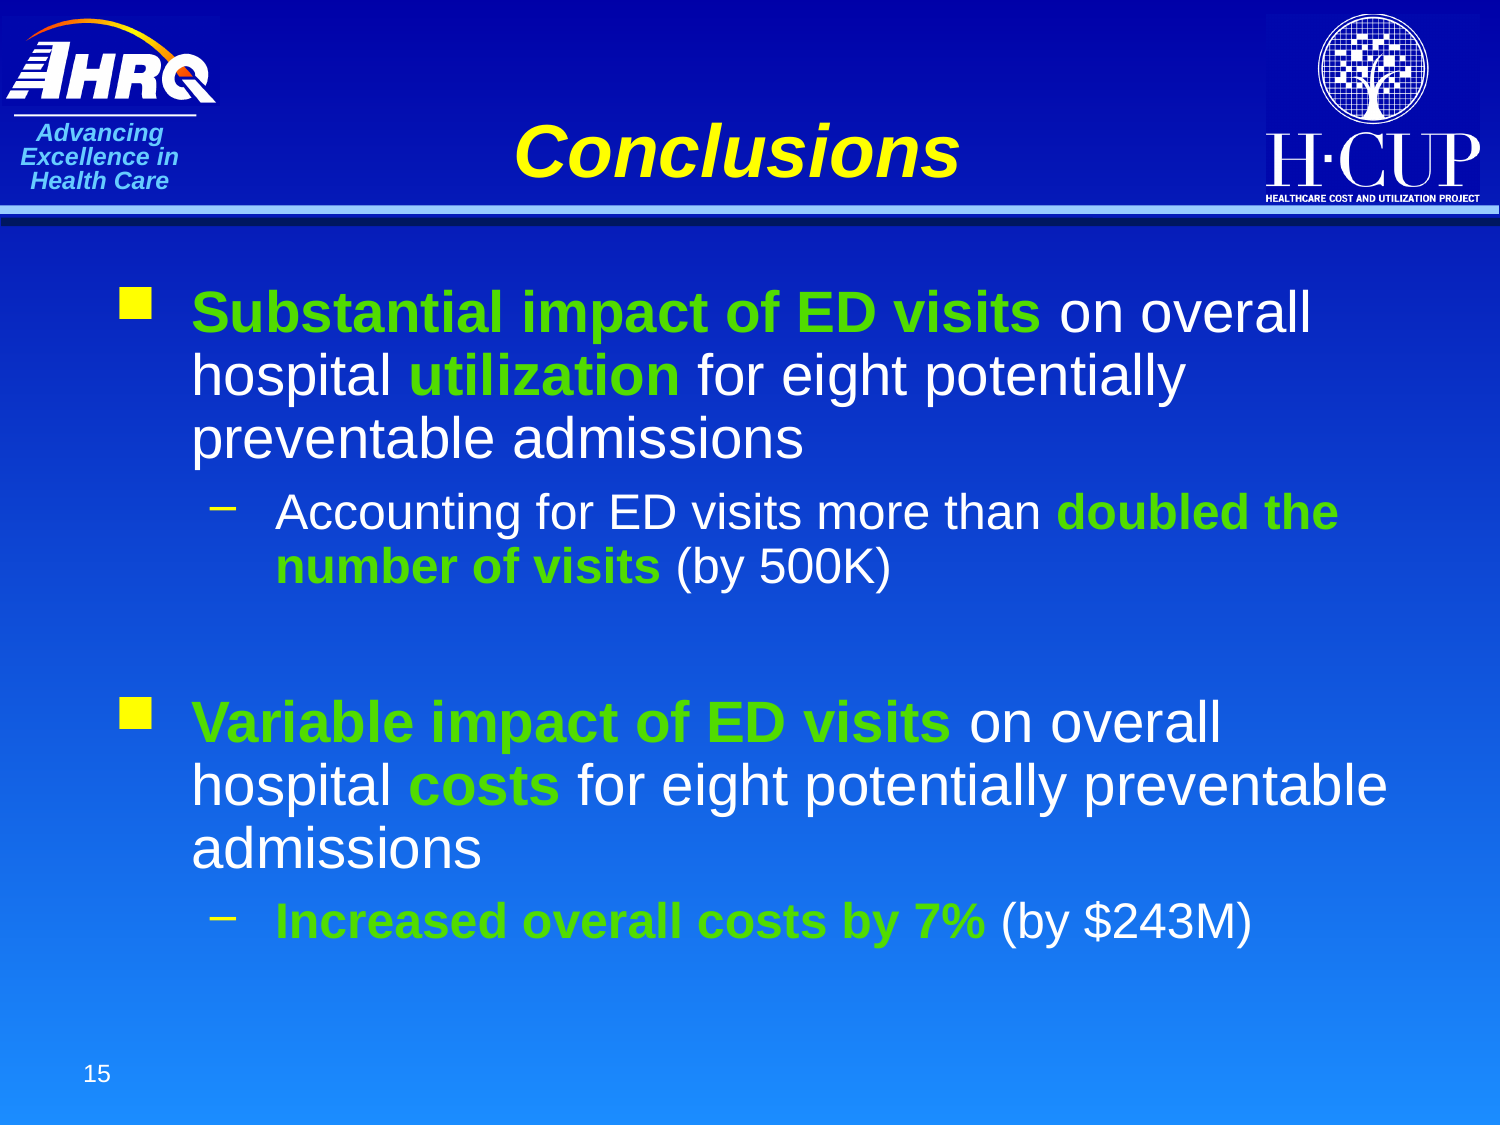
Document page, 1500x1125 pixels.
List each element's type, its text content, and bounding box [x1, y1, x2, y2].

slide_number 15 [49, 1049, 145, 1088]
title Conclusions [238, 74, 1238, 202]
list Substantial impact of ED visits on overall hospital utilization for eight potentially preventable admissions Accounting for ED visits more than doubled the number of visits (by 500K) Variable impact of ED visits on overall hospital costs for eight potentially preventable admissions Increased overall costs by 7% (by $243M) [99, 274, 1412, 1051]
picture [2, 16, 220, 106]
picture [1266, 14, 1480, 202]
